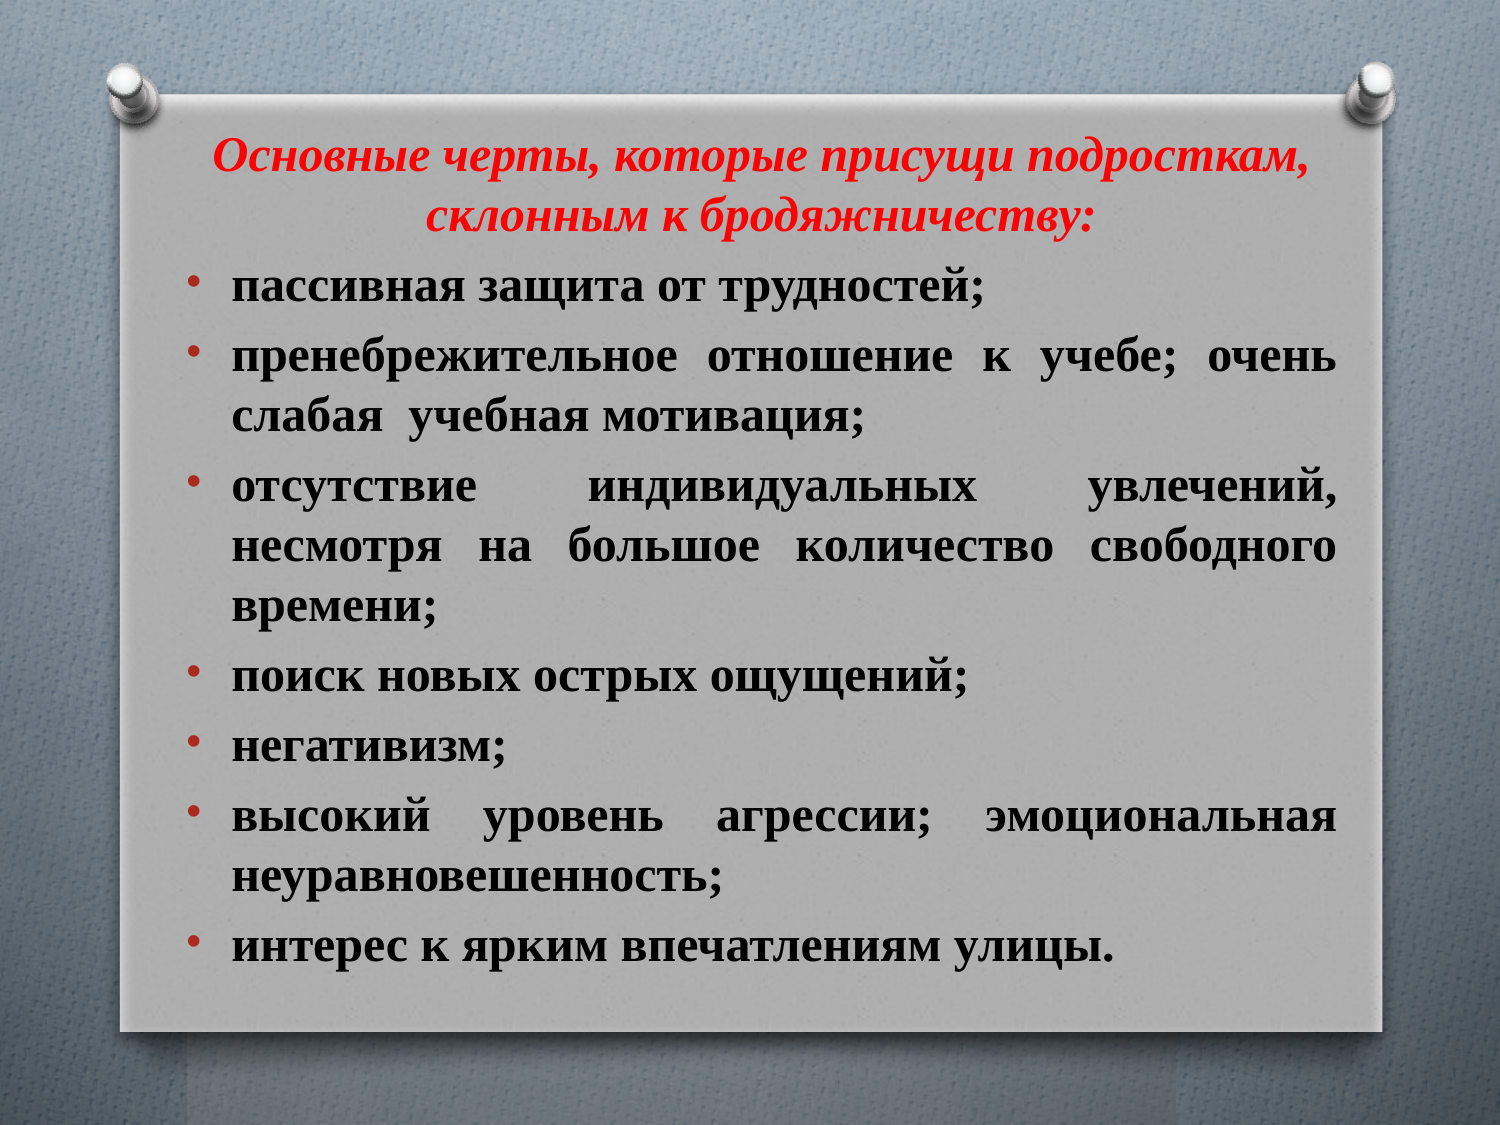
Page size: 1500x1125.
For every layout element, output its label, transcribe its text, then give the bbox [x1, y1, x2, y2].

list Основные черты, которые присущи подросткам, склонным к бродяжничеству: пассивная защита от трудностей; пренебрежительное отношение к учебе; очень слабая учебная мотивация; отсутствие индивидуальных увлечений, несмотря на большое количество свободного времени; поиск новых острых ощущений; негативизм; высокий уровень агрессии; эмоциональная неуравновешенность; интерес к ярким впечатлениям улицы. [171, 113, 1353, 1000]
picture [75, 29, 198, 153]
picture [1317, 35, 1439, 156]
